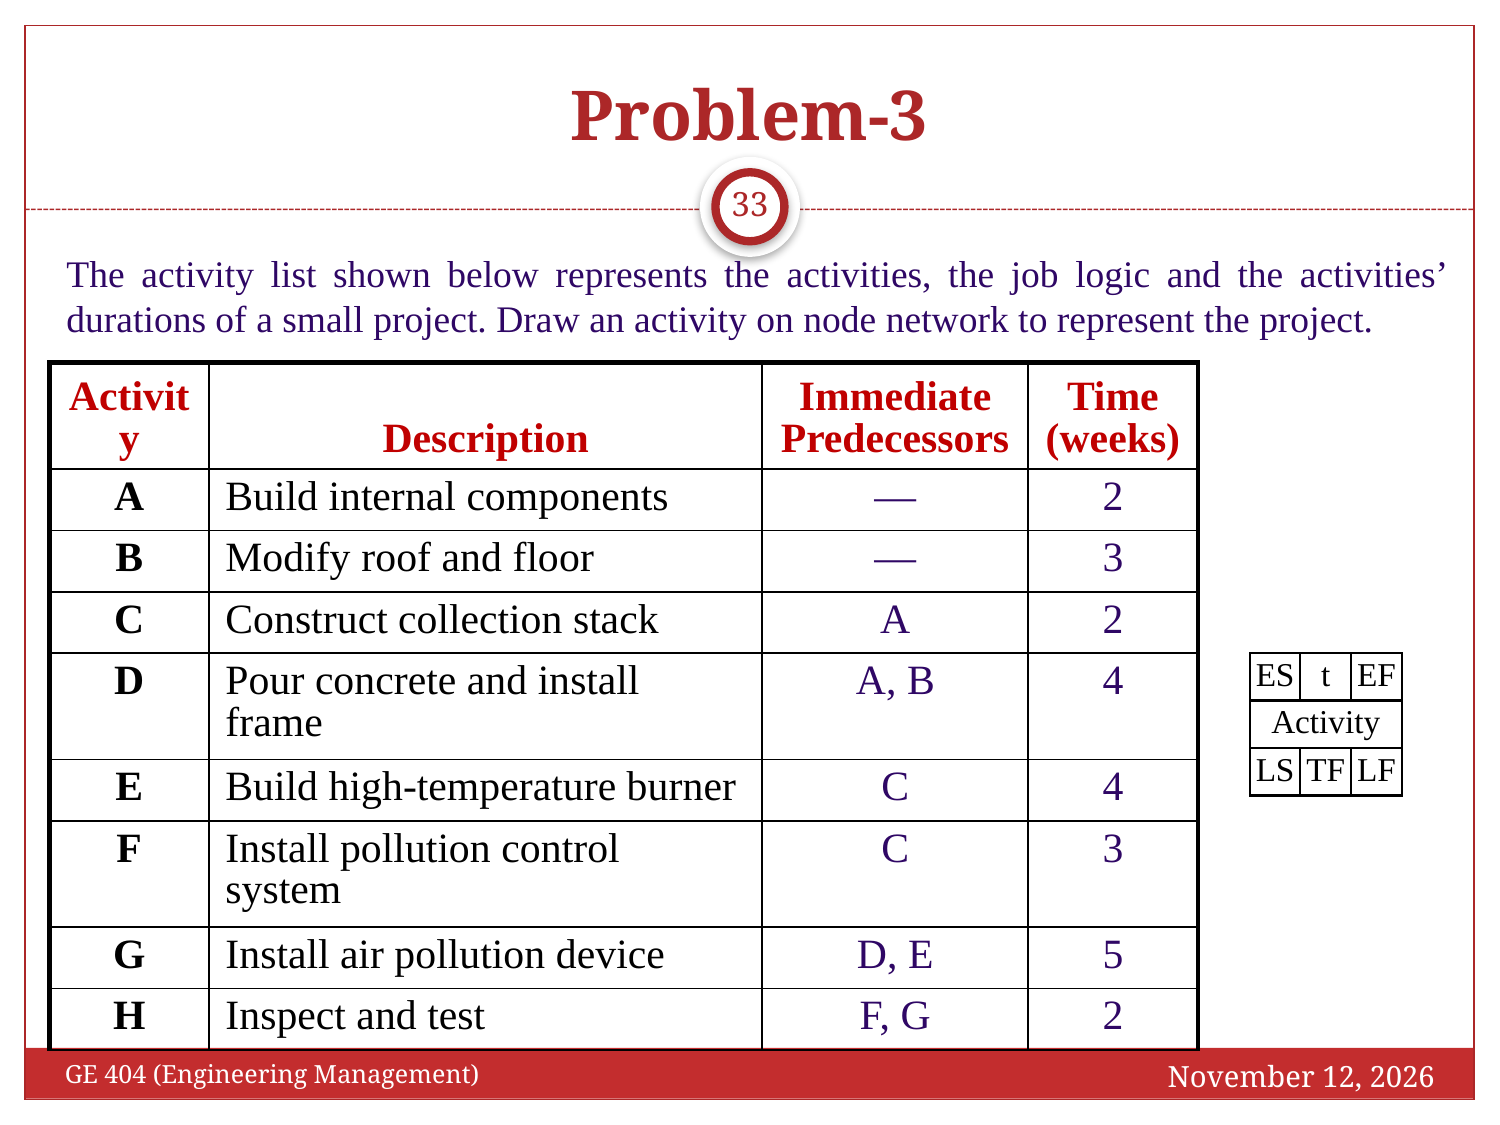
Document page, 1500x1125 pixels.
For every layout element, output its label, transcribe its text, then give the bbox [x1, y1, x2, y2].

table_cell 4 [1029, 654, 1196, 759]
table_cell 5 [1029, 928, 1196, 988]
table_cell Install pollution control system [210, 822, 761, 926]
table_cell D, E [763, 928, 1027, 988]
table_cell C [52, 593, 208, 652]
table_cell — [763, 531, 1027, 591]
table_cell Build high-temperature burner [210, 760, 761, 820]
table_cell Install air pollution device [210, 928, 761, 988]
table_cell B [52, 531, 208, 591]
table_cell D [52, 654, 208, 759]
table_cell A, B [763, 654, 1027, 759]
table_cell H [52, 989, 208, 1049]
table_header Immediate Predecessors [763, 365, 1027, 468]
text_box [1249, 652, 1402, 796]
table_cell E [52, 760, 208, 820]
table_cell Modify roof and floor [210, 531, 761, 591]
table_cell 3 [1029, 531, 1196, 591]
table_cell F, G [763, 989, 1027, 1049]
table_cell C [763, 760, 1027, 820]
slide_number 33 [712, 169, 788, 242]
table_cell Pour concrete and install frame [210, 654, 761, 759]
table_cell Inspect and test [210, 989, 761, 1049]
footer GE 404 (Engineering Management) [50, 1051, 638, 1112]
table_header Description [210, 365, 761, 468]
table_cell F [52, 822, 208, 926]
table_cell C [763, 822, 1027, 926]
table_cell 2 [1029, 470, 1196, 530]
table_cell 3 [1029, 822, 1196, 926]
text_box The activity list shown below represents the activities, the job logic and the activities’ durations of a small project. Draw an activity on node network to represent the project. [51, 242, 1463, 348]
title Problem-3 [49, 37, 1450, 162]
table_cell Build internal components [210, 470, 761, 530]
table_cell Construct collection stack [210, 593, 761, 652]
table_cell 2 [1029, 593, 1196, 652]
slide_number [950, 1050, 1450, 1111]
table_cell 4 [1029, 760, 1196, 820]
table_cell A [52, 470, 208, 530]
table_header Activity [52, 365, 208, 468]
table_cell G [52, 928, 208, 988]
table_cell — [763, 470, 1027, 530]
table_cell 2 [1029, 989, 1196, 1049]
table_header Time (weeks) [1029, 365, 1196, 468]
table_cell A [763, 593, 1027, 652]
